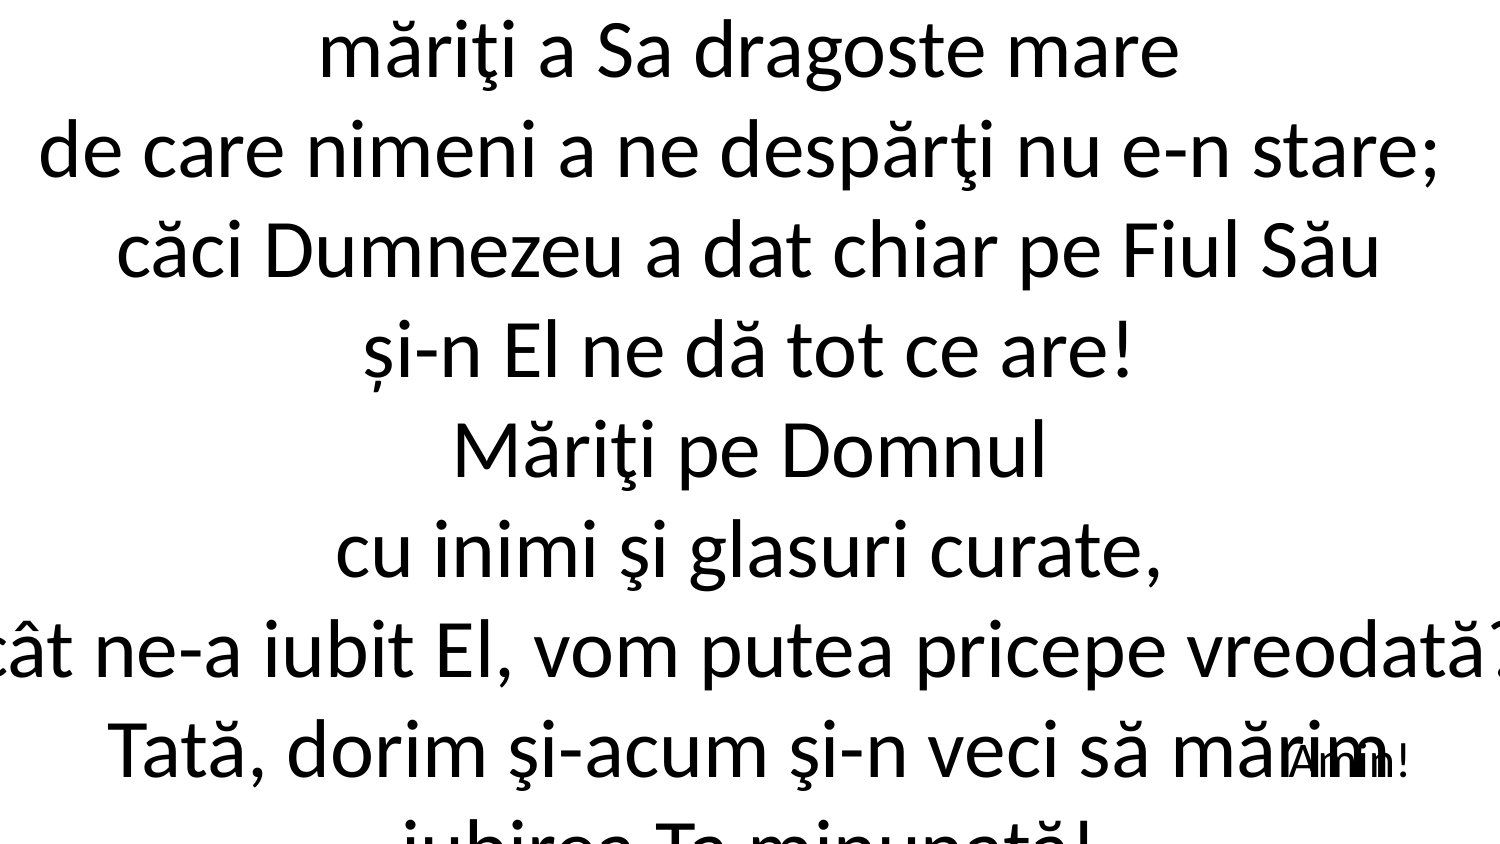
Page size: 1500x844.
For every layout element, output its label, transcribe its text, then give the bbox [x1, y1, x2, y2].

text_box 3. Măriţi pe Domnul, măriţi a Sa dragoste mare de care nimeni a ne despărţi nu e-n stare; căci Dumnezeu a dat chiar pe Fiul Său și-n El ne dă tot ce are! Măriţi pe Domnul cu inimi şi glasuri curate, cât ne-a iubit El, vom putea pricepe vreodată? Tată, dorim şi-acum şi-n veci să mărim iubirea Ta minunată! 4 [0, 0, 1500, 844]
text_box Amin! [1273, 674, 1427, 795]
